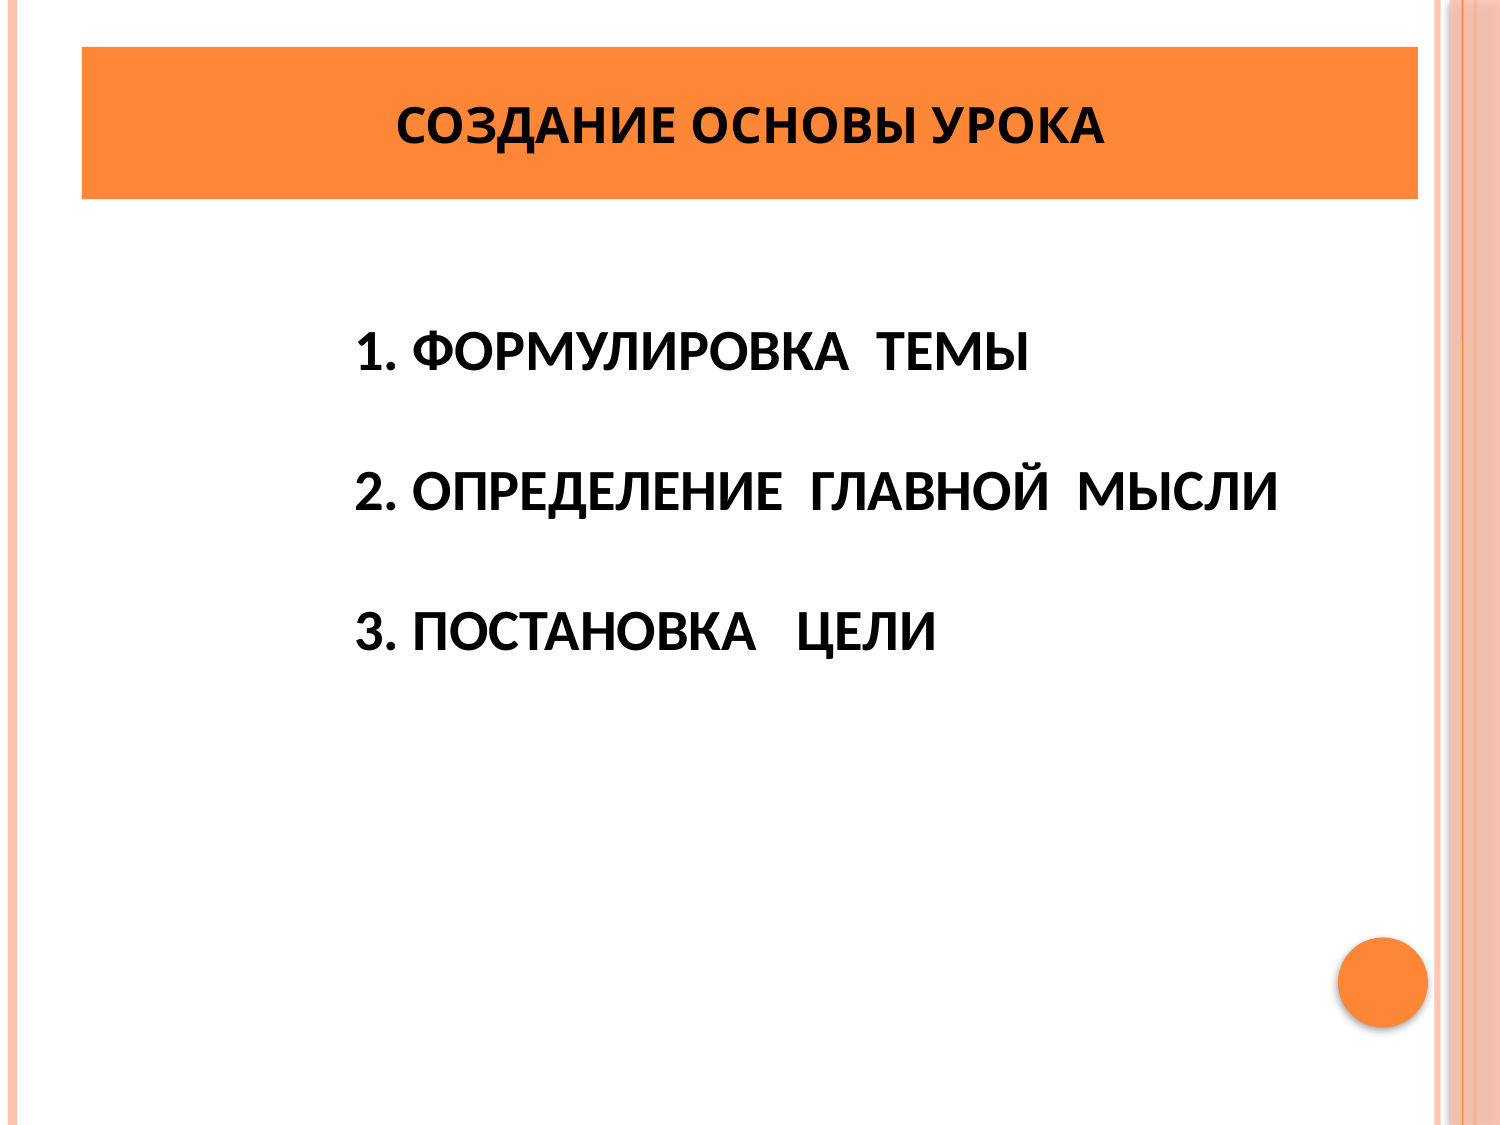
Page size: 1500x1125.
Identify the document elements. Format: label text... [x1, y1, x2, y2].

text_box 1. ФОРМУЛИРОВКА ТЕМЫ 2. ОПРЕДЕЛЕНИЕ ГЛАВНОЙ МЫСЛИ 3. ПОСТАНОВКА ЦЕЛИ [339, 304, 1301, 670]
text_box СОЗДАНИЕ ОСНОВЫ УРОКА [81, 46, 1418, 200]
